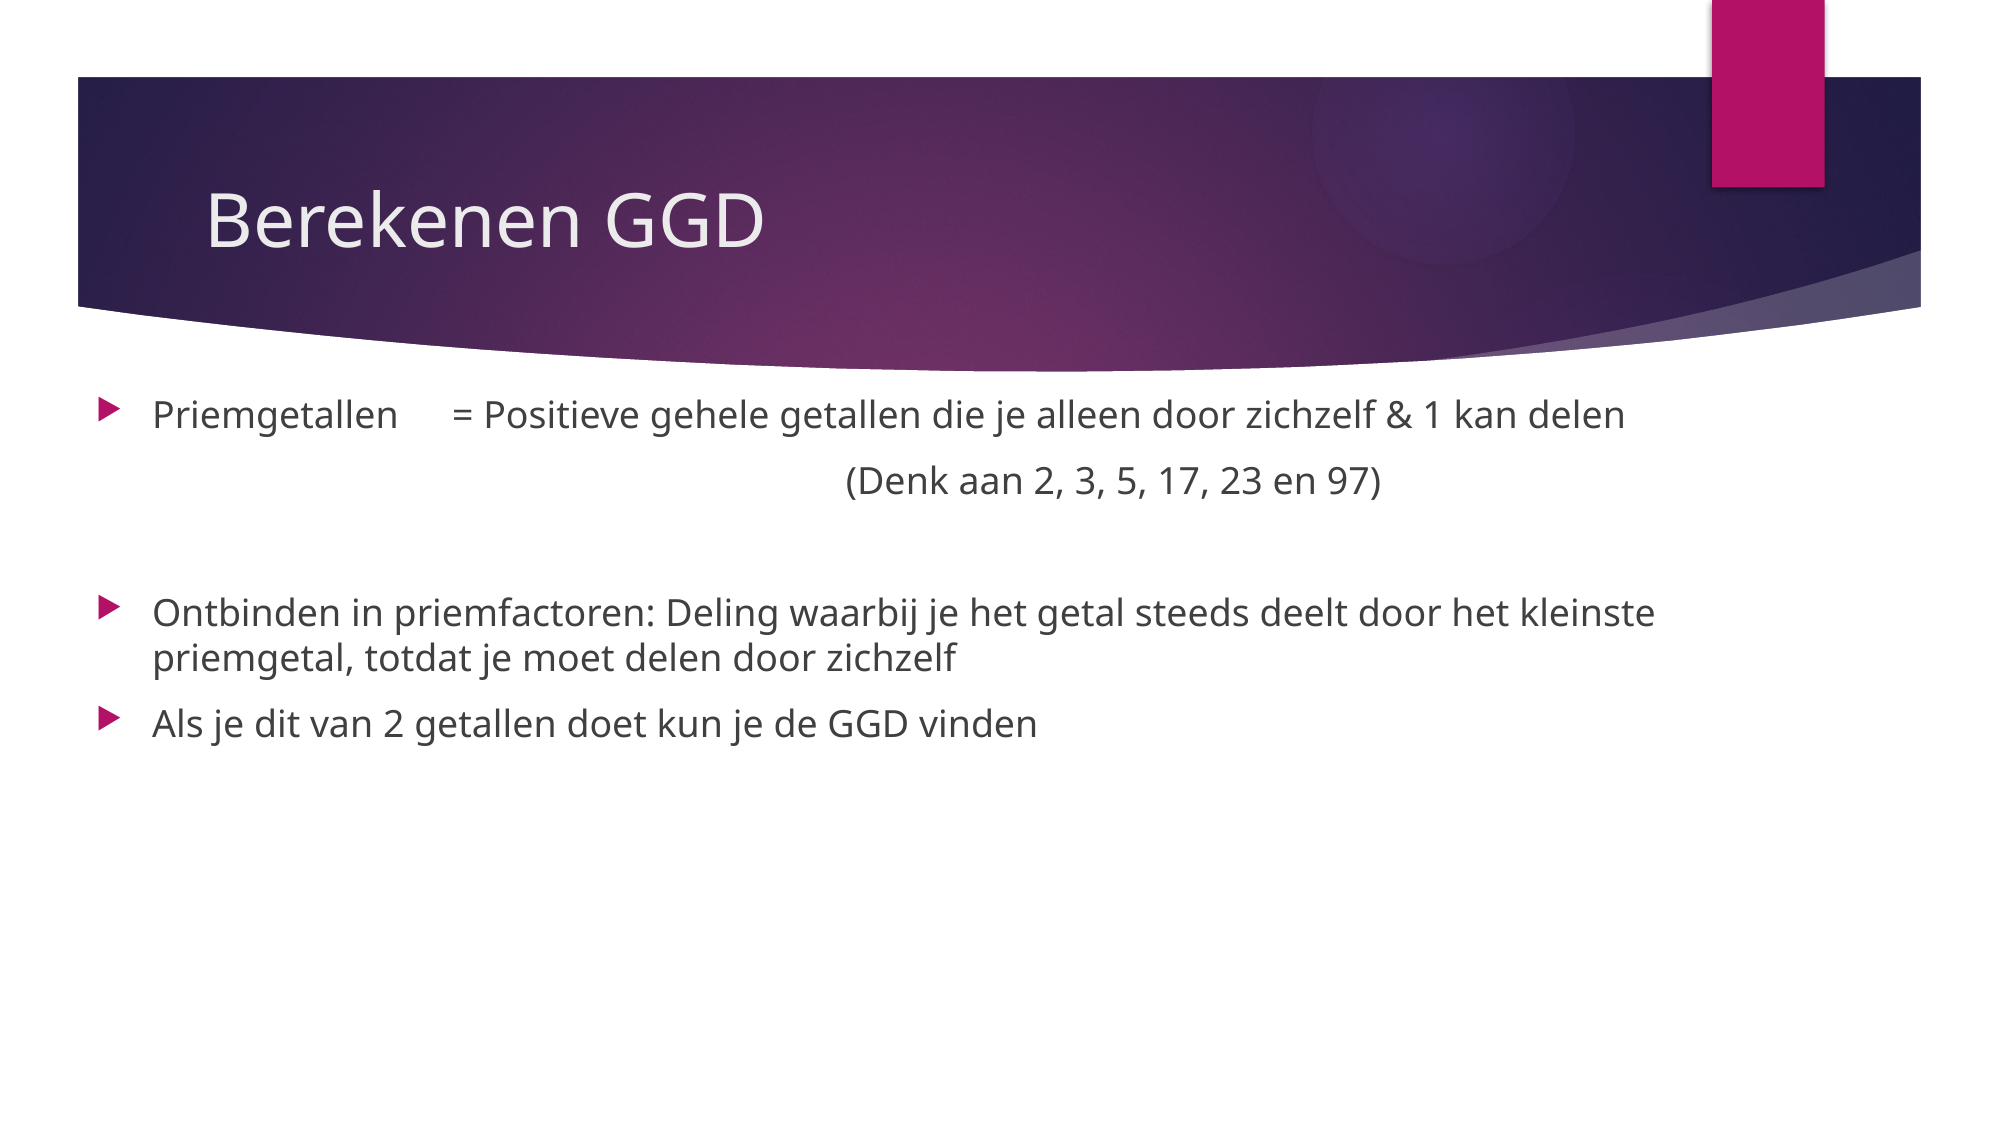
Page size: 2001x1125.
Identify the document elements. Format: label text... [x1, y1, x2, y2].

list Priemgetallen = Positieve gehele getallen die je alleen door zichzelf & 1 kan delen (Denk aan 2, 3, 5, 17, 23 en 97) Ontbinden in priemfactoren: Deling waarbij je het getal steeds deelt door het kleinste priemgetal, totdat je moet delen door zichzelf Als je dit van 2 getallen doet kun je de GGD vinden [80, 383, 1757, 944]
title Berekenen GGD [189, 159, 1627, 276]
